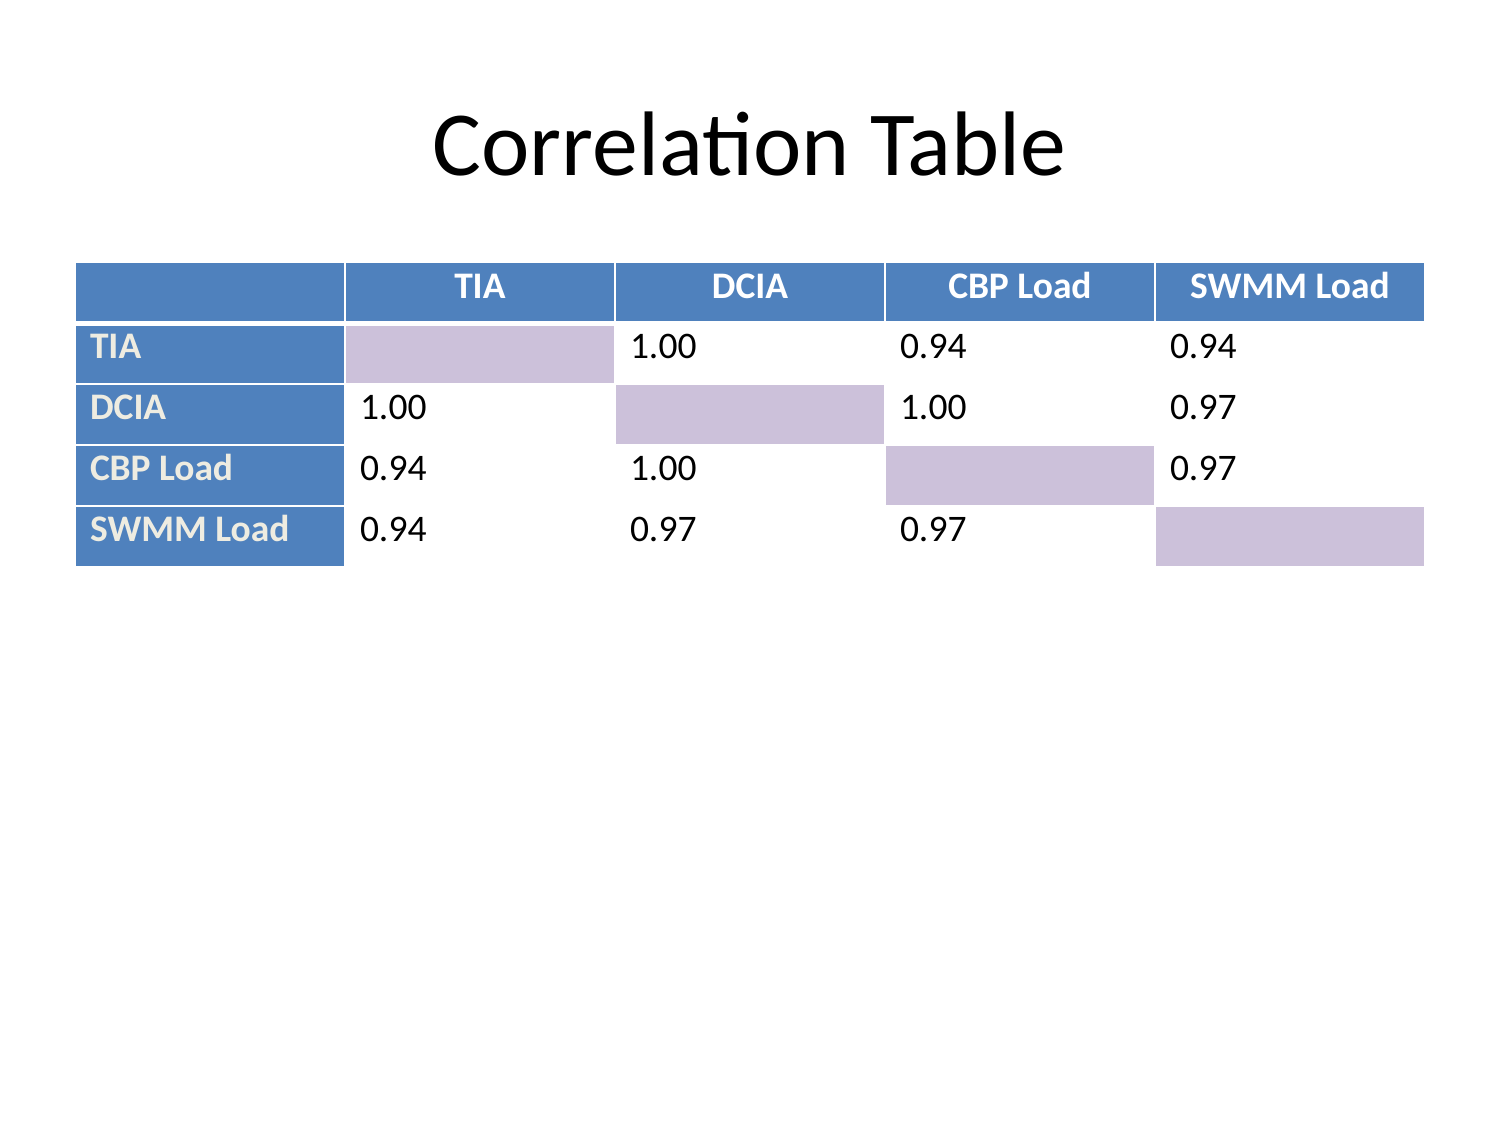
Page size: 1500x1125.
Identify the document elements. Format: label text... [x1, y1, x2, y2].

table_cell 1.00 [616, 446, 884, 505]
table_cell [616, 385, 884, 444]
table_cell [886, 446, 1154, 505]
table_cell 1.00 [616, 326, 884, 383]
table_header DCIA [616, 263, 884, 321]
title Correlation Table [75, 45, 1425, 233]
table_cell 0.97 [616, 507, 884, 566]
table_cell 1.00 [346, 385, 614, 444]
table_header [76, 263, 344, 321]
table_cell 0.97 [886, 507, 1154, 566]
table_cell CBP Load [76, 446, 344, 505]
table_cell [346, 326, 614, 383]
table_cell [1156, 507, 1424, 566]
table_cell 0.97 [1156, 446, 1424, 505]
table_cell DCIA [76, 385, 344, 444]
table_cell 0.94 [346, 507, 614, 566]
table_cell SWMM Load [76, 507, 344, 566]
table_header SWMM Load [1156, 263, 1424, 321]
table_header CBP Load [886, 263, 1154, 321]
table_cell 0.94 [886, 326, 1154, 383]
table_cell TIA [76, 326, 344, 383]
table_header TIA [346, 263, 614, 321]
table_cell 0.97 [1156, 385, 1424, 444]
table_cell 0.94 [346, 446, 614, 505]
table_cell 1.00 [886, 385, 1154, 444]
table_cell 0.94 [1156, 326, 1424, 383]
